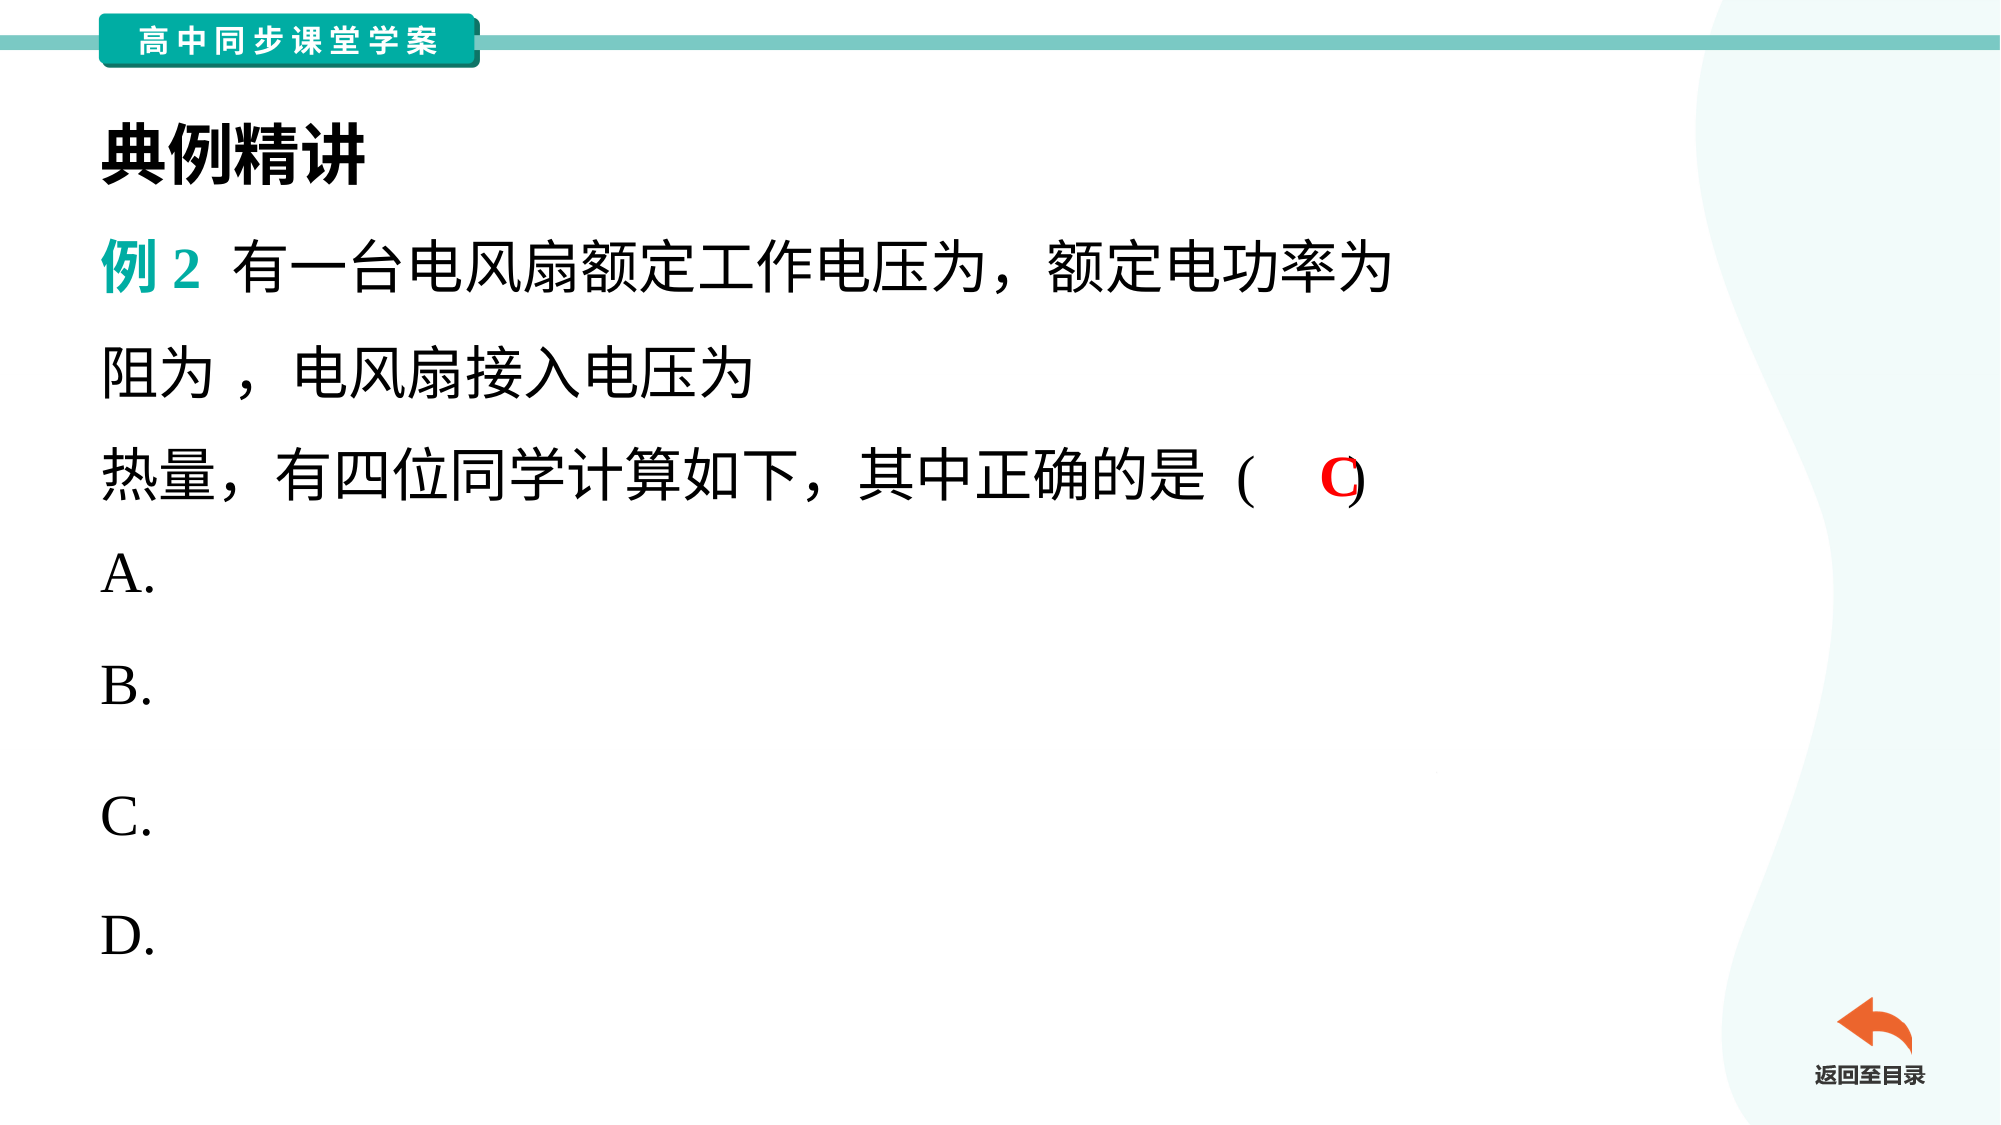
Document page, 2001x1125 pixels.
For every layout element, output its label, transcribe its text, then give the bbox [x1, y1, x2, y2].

text_box C [1298, 404, 1383, 498]
picture [0, 0, 2000, 1125]
text_box 典例精讲 [100, 76, 1899, 254]
